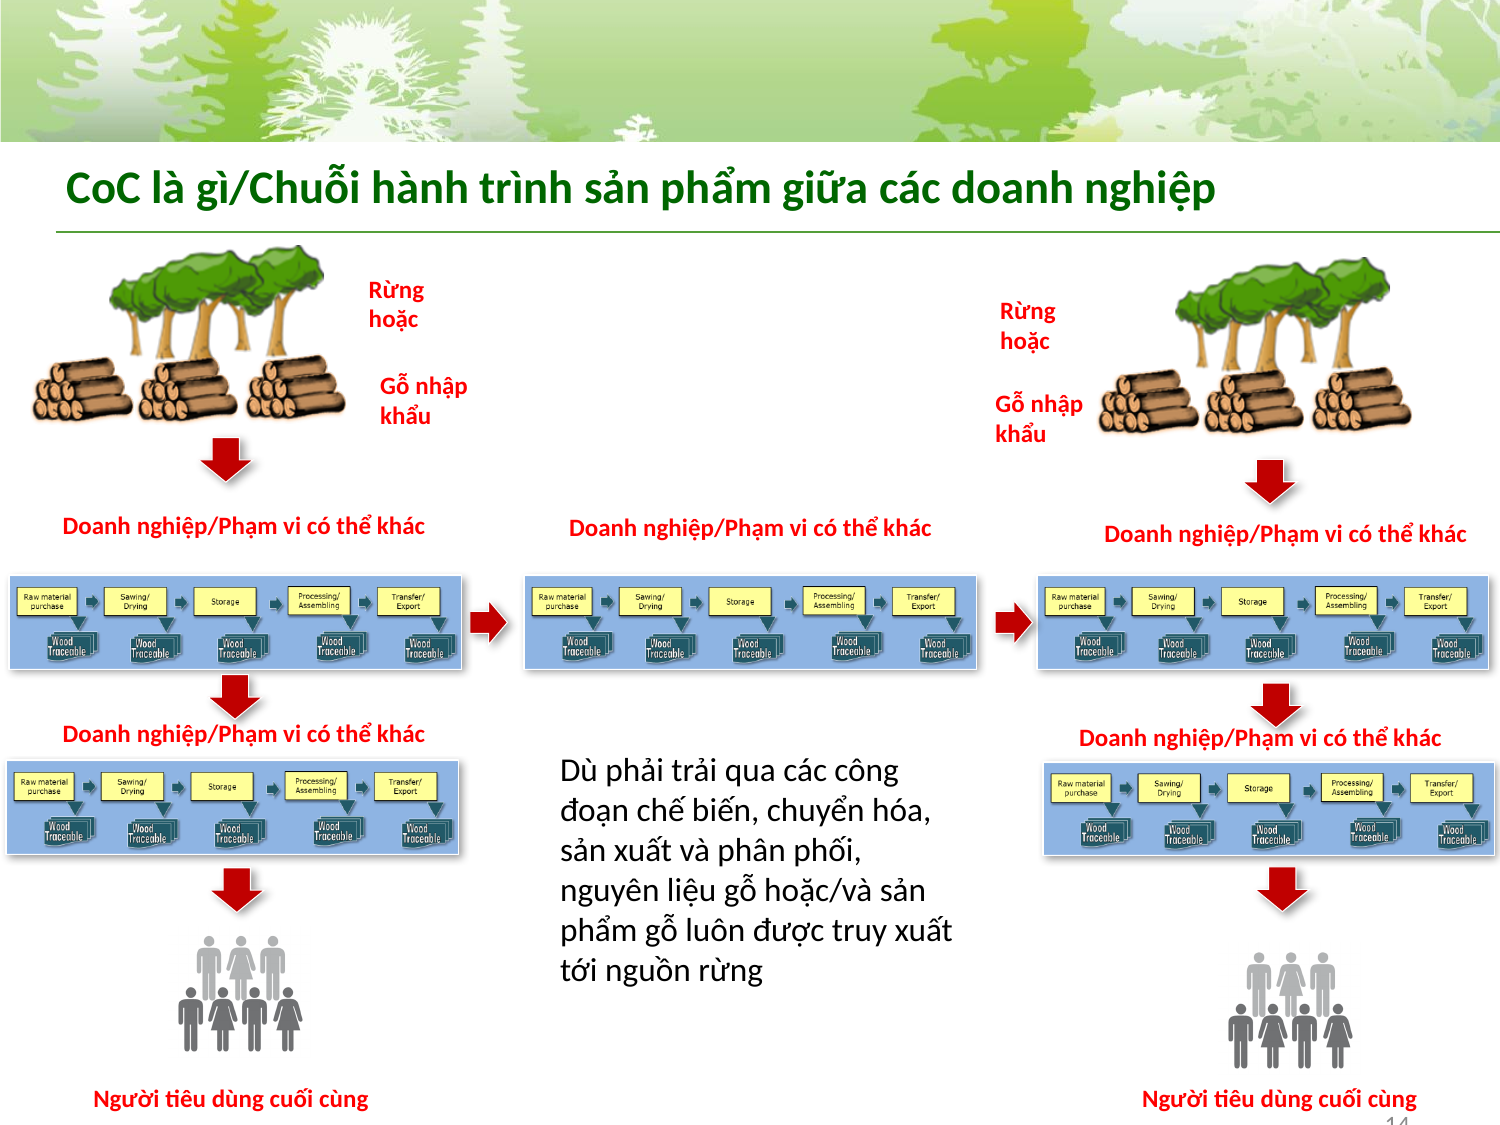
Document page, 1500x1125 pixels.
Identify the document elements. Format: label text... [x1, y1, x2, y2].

text_box Người tiêu dùng cuối cùng [78, 1074, 398, 1120]
picture [1217, 942, 1361, 1075]
picture [0, 0, 1500, 142]
text_box Người tiêu dùng cuối cùng [1127, 1074, 1447, 1120]
text_box [195, 436, 257, 484]
title CoC là gì/Chuỗi hành trình sản phẩm giữa các doanh nghiệp [51, 139, 1389, 237]
picture [523, 574, 977, 670]
text_box Rừng hoặc [353, 265, 508, 341]
text_box Doanh nghiệp/Phạm vi có thể khác [1064, 714, 1475, 759]
picture [1042, 761, 1495, 857]
picture [1036, 574, 1489, 670]
text_box Rừng hoặc [985, 287, 1096, 362]
text_box [206, 866, 268, 914]
text_box Dù phải trải qua các công đoạn chế biến, chuyển hóa, sản xuất và phân phối, nguyên liệu gỗ hoặc/và sản phẩm gỗ luôn được truy xuất tới nguồn rừng [545, 741, 975, 996]
text_box [471, 597, 509, 648]
text_box Doanh nghiệp/Phạm vi có thể khác [47, 709, 459, 755]
picture [5, 759, 459, 855]
picture [1096, 257, 1414, 438]
text_box [1239, 458, 1301, 506]
picture [8, 574, 462, 670]
picture [30, 245, 348, 426]
text_box [204, 673, 266, 721]
text_box [994, 597, 1034, 648]
text_box Doanh nghiệp/Phạm vi có thể khác [554, 504, 965, 549]
text_box Doanh nghiệp/Phạm vi có thể khác [47, 501, 459, 547]
slide_number 14 [1074, 1093, 1425, 1125]
text_box Gỗ nhập khẩu [980, 380, 1139, 455]
picture [168, 926, 311, 1059]
text_box Gỗ nhập khẩu [365, 361, 524, 437]
text_box Doanh nghiệp/Phạm vi có thể khác [1089, 509, 1500, 555]
text_box [1252, 865, 1313, 914]
text_box [1245, 681, 1307, 730]
